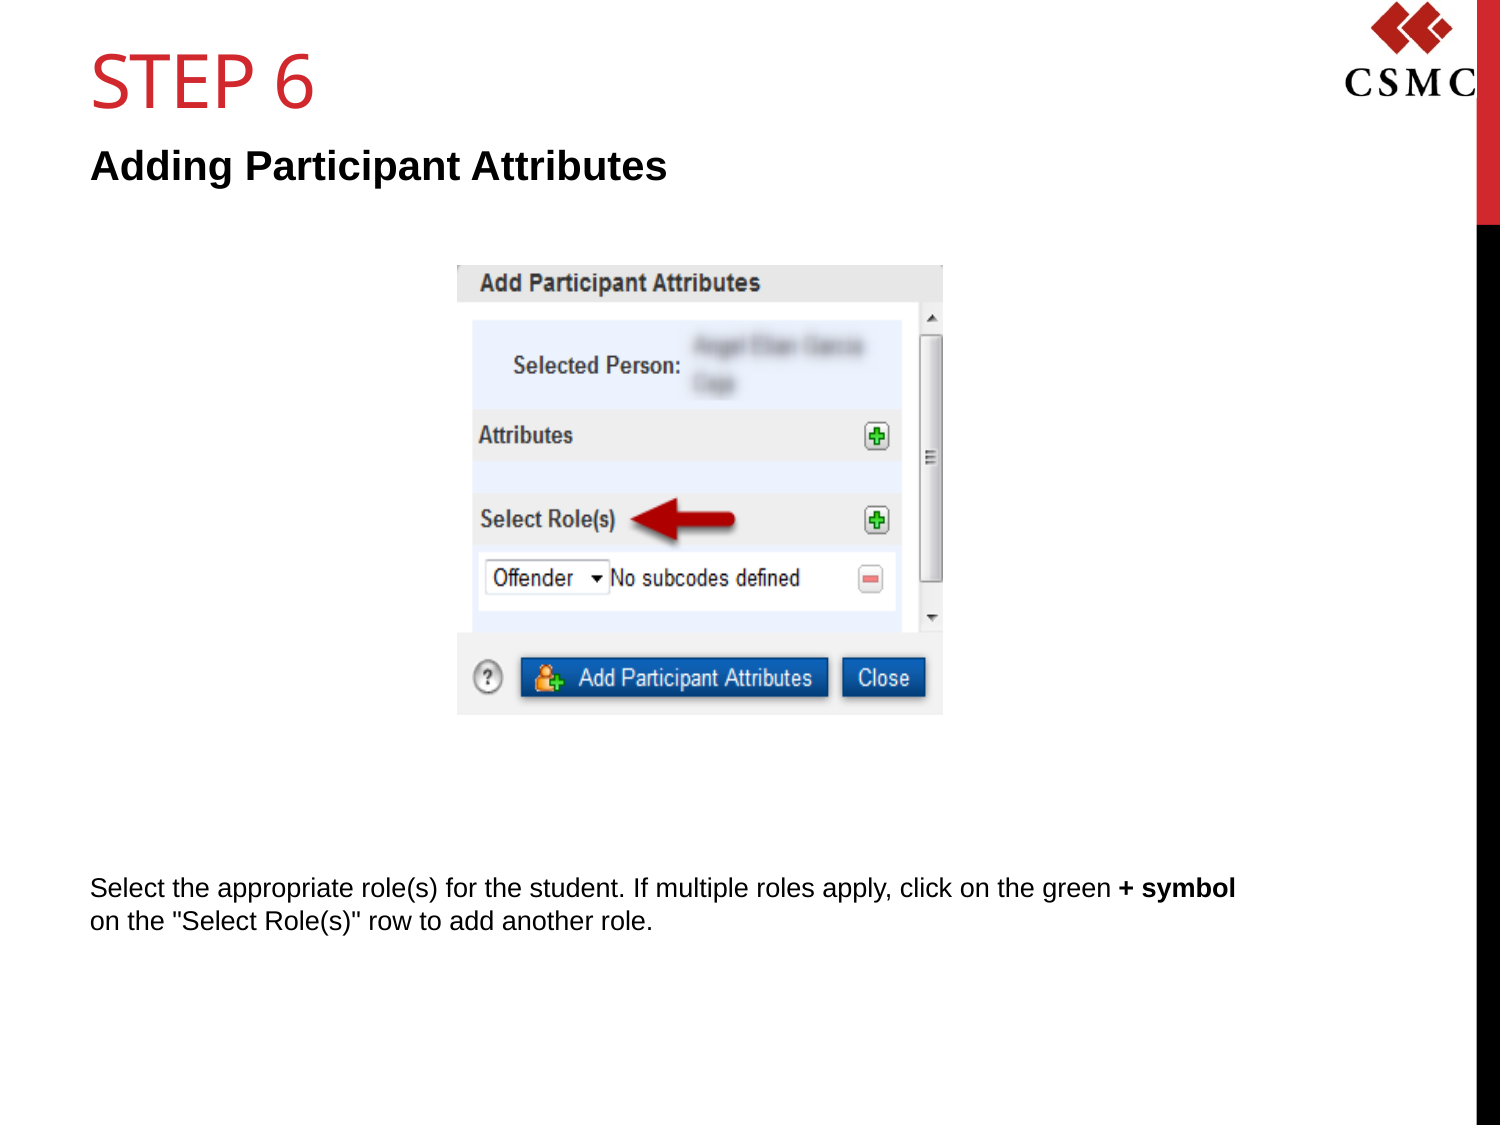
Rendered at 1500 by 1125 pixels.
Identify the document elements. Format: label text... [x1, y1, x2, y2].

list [457, 265, 943, 715]
picture [1343, 0, 1477, 98]
title Step 6 [75, 25, 1325, 131]
text_box Adding Participant Attributes Select the appropriate role(s) for the student. If multiple roles apply, click on the green + symbol on the "Select Role(s)" row to add another role. [75, 131, 1340, 944]
